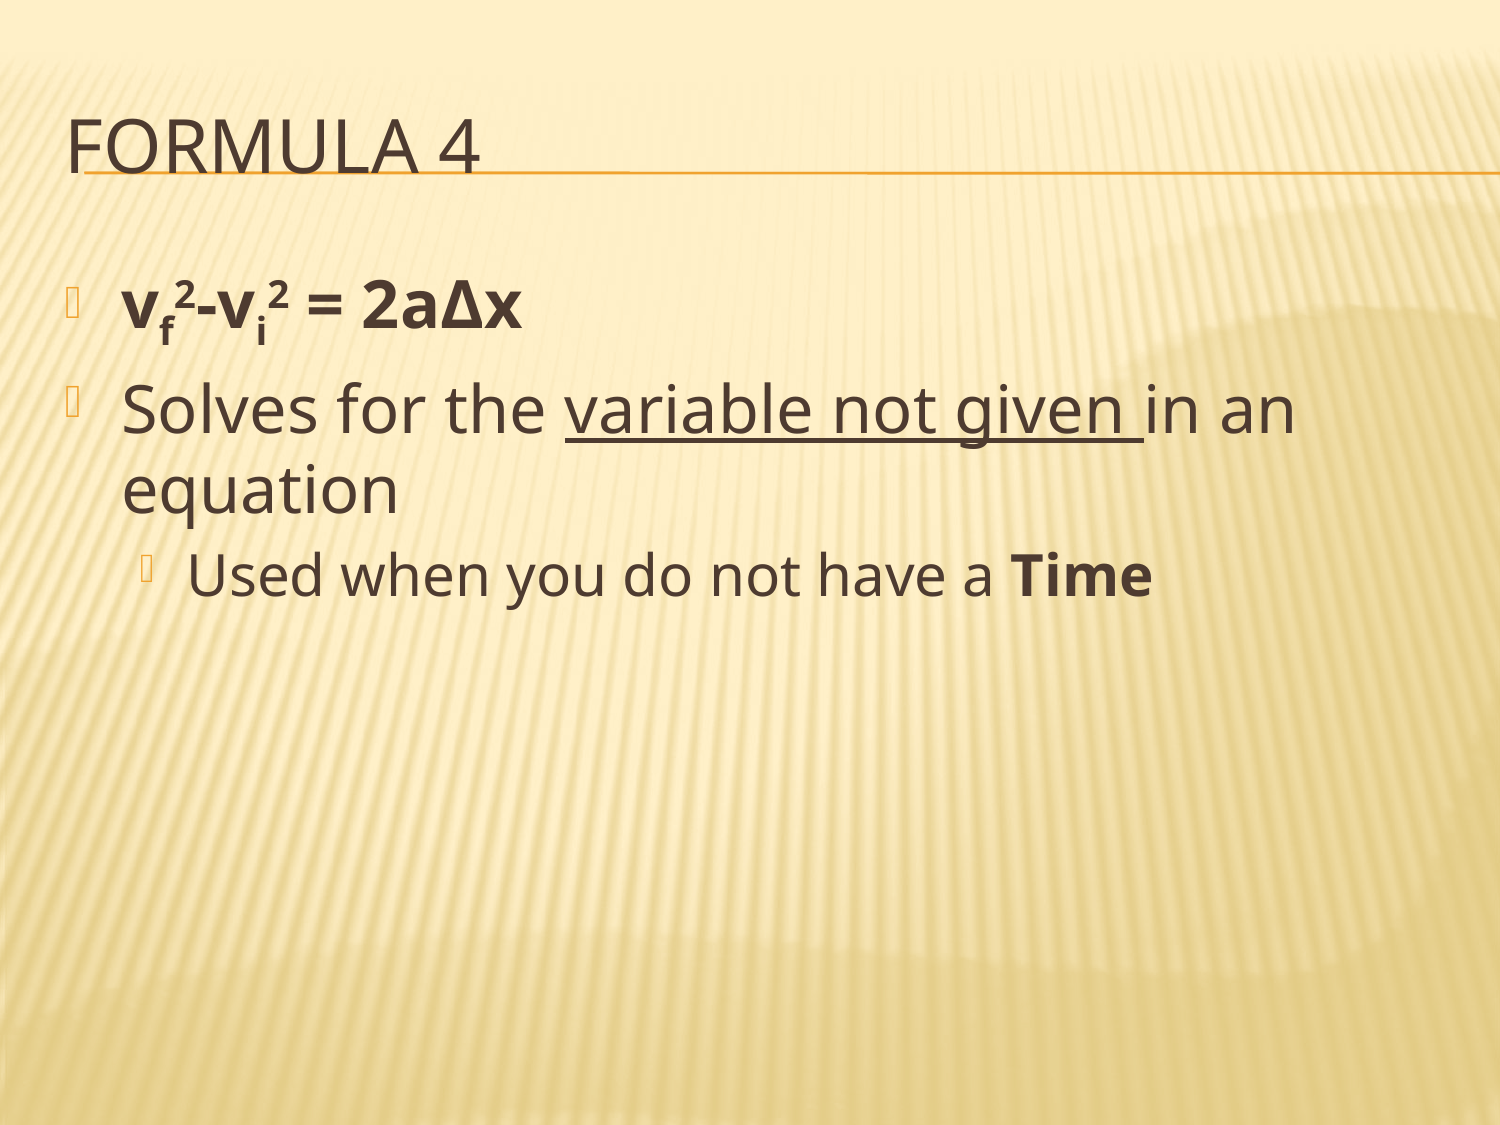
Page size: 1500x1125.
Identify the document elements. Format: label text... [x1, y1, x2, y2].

title Formula 4 [50, 75, 1475, 213]
list vf2-vi2 = 2aΔx Solves for the variable not given in an equation Used when you do not have a Time [50, 254, 1475, 998]
